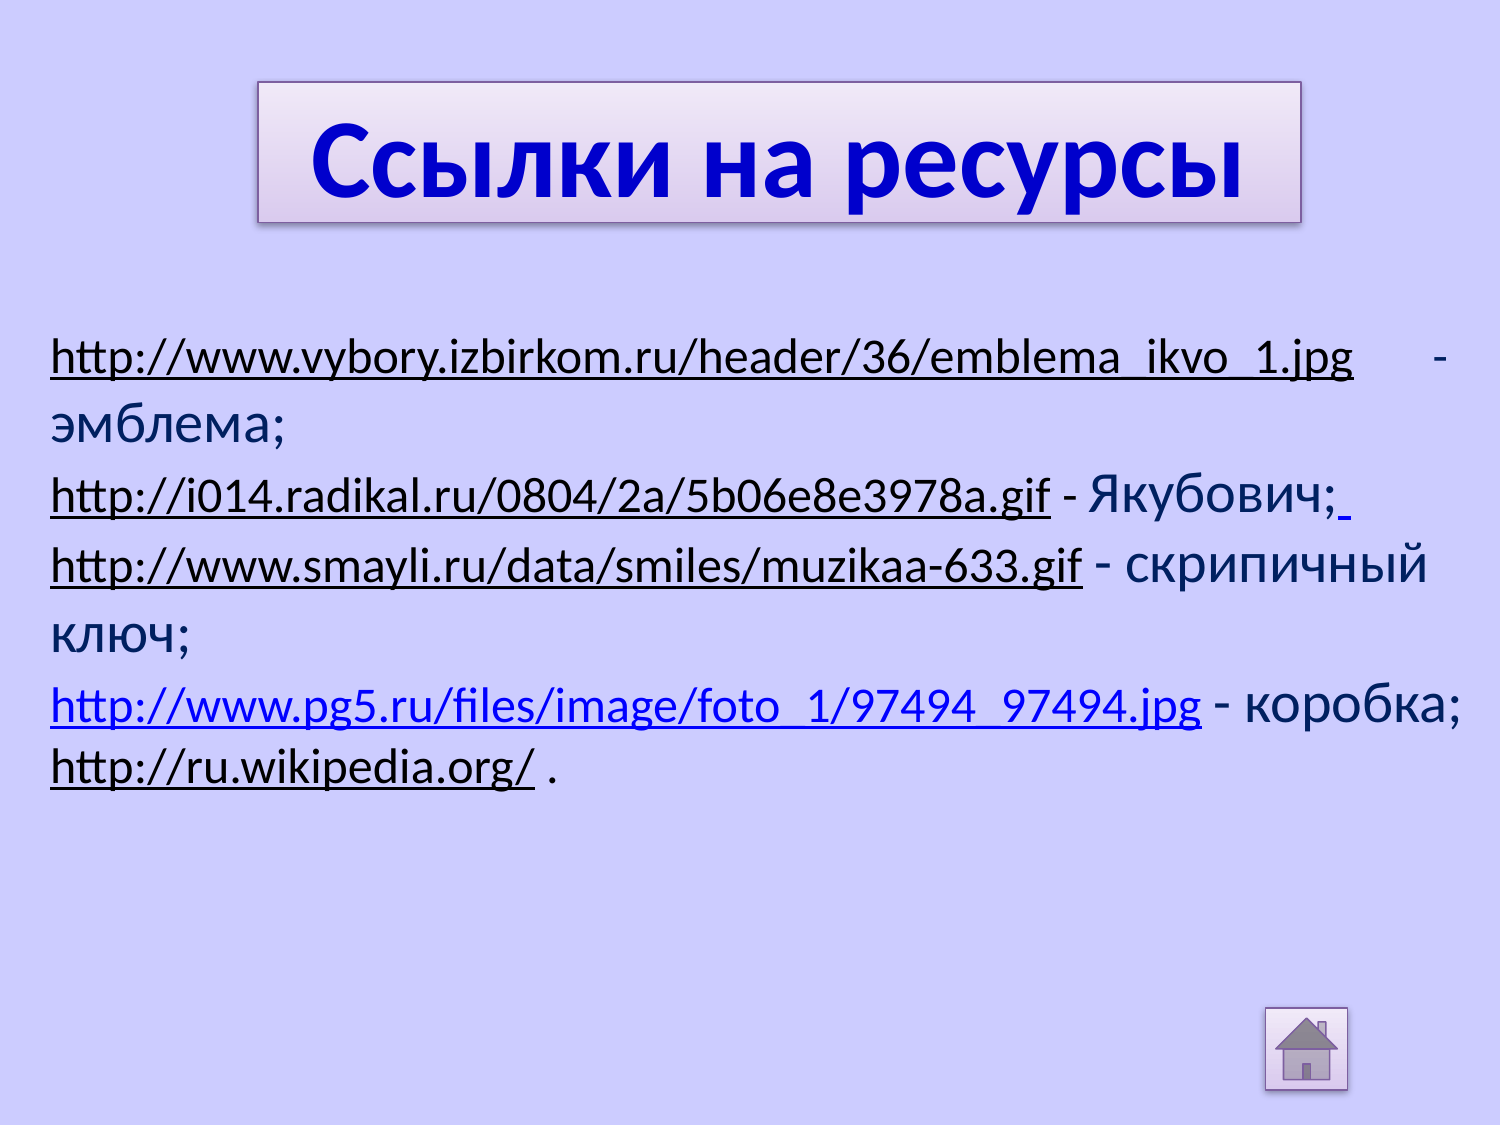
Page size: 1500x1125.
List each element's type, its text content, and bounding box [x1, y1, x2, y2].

text_box http://www.vybory.izbirkom.ru/header/36/emblema_ikvo_1.jpg - эмблема; http://i014.radikal.ru/0804/2a/5b06e8e3978a.gif - Якубович; http://www.smayli.ru/data/smiles/muzikaa-633.gif - скрипичный ключ; http://www.pg5.ru/files/image/foto_1/97494_97494.jpg - коробка; http://ru.wikipedia.org/ . [35, 316, 1500, 1125]
text_box Ссылки на ресурсы [257, 81, 1302, 223]
